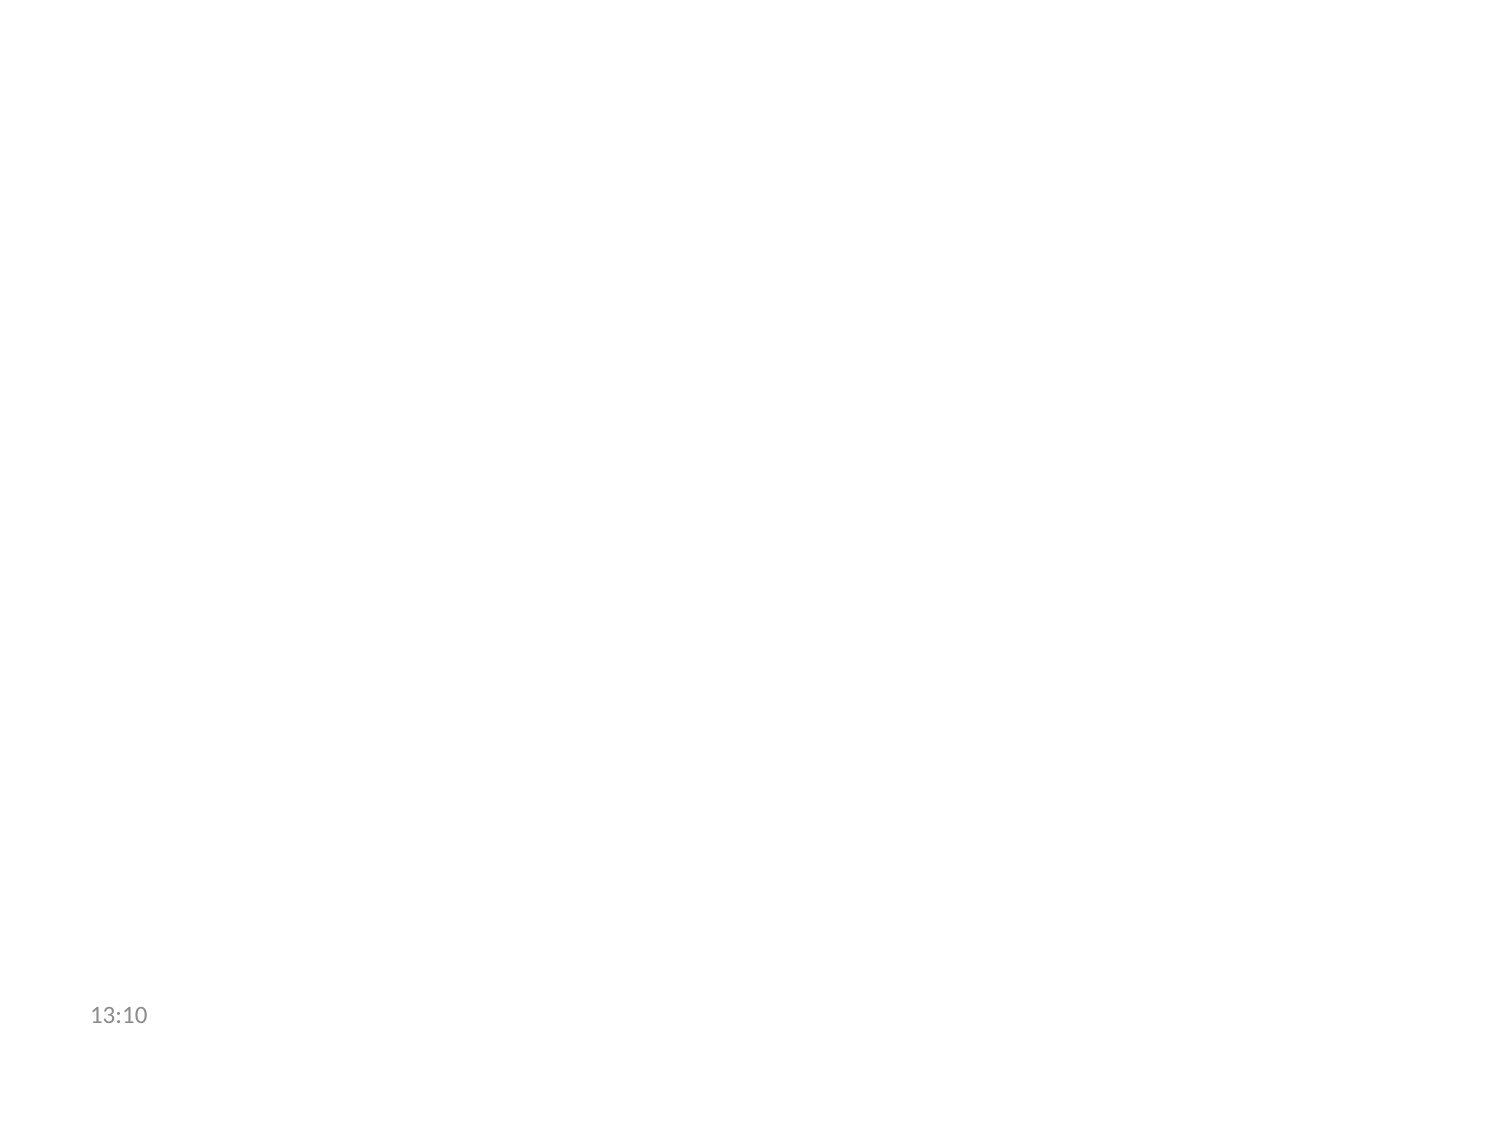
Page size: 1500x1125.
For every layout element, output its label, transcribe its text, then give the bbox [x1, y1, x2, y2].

text_box 15:35 [75, 983, 425, 1044]
